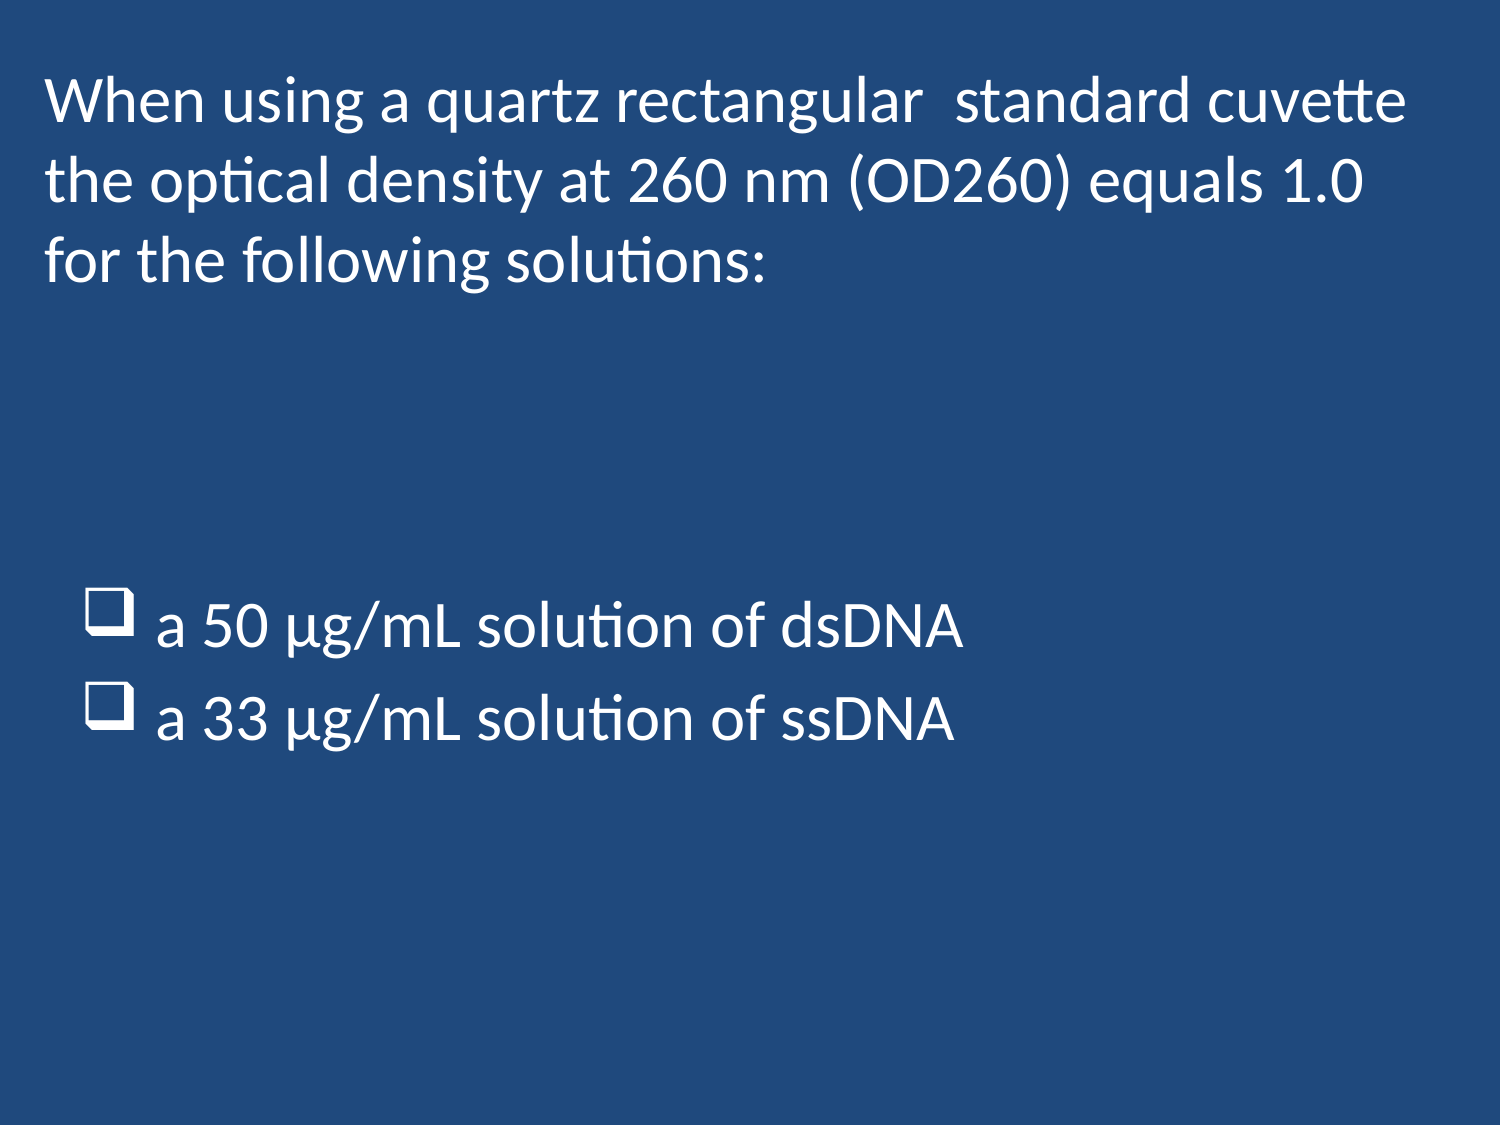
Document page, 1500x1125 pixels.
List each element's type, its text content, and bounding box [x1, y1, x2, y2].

subtitle a 50 μg/mL solution of dsDNA a 33 μg/mL solution of ssDNA [64, 479, 1115, 937]
title When using a quartz rectangular standard cuvette the optical density at 260 nm (OD260) equals 1.0 for the following solutions: [29, 54, 1441, 378]
